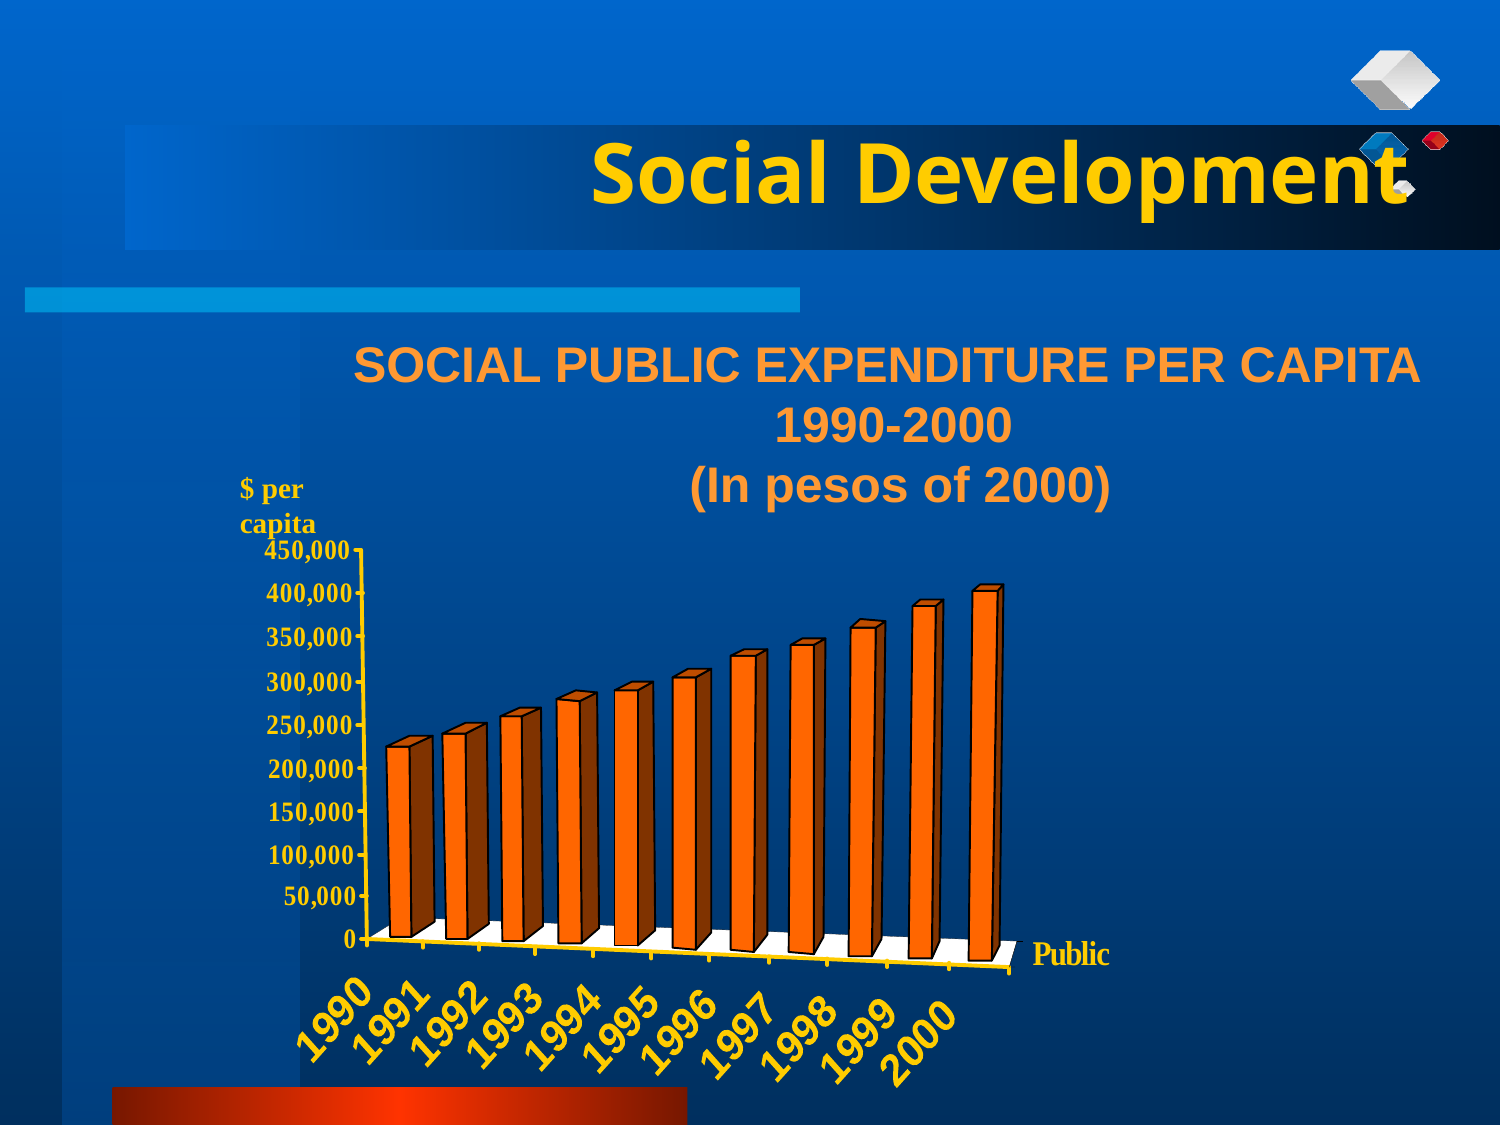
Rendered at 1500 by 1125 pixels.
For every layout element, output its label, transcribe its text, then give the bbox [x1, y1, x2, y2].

picture [1438, 49, 1449, 208]
text_box SOCIAL PUBLIC EXPENDITURE PER CAPITA 1990-2000 (In pesos of 2000) [1379, 324, 1500, 520]
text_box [0, 212, 1376, 1125]
text_box Social Development [575, 112, 1426, 228]
text_box [1025, 37, 1438, 275]
